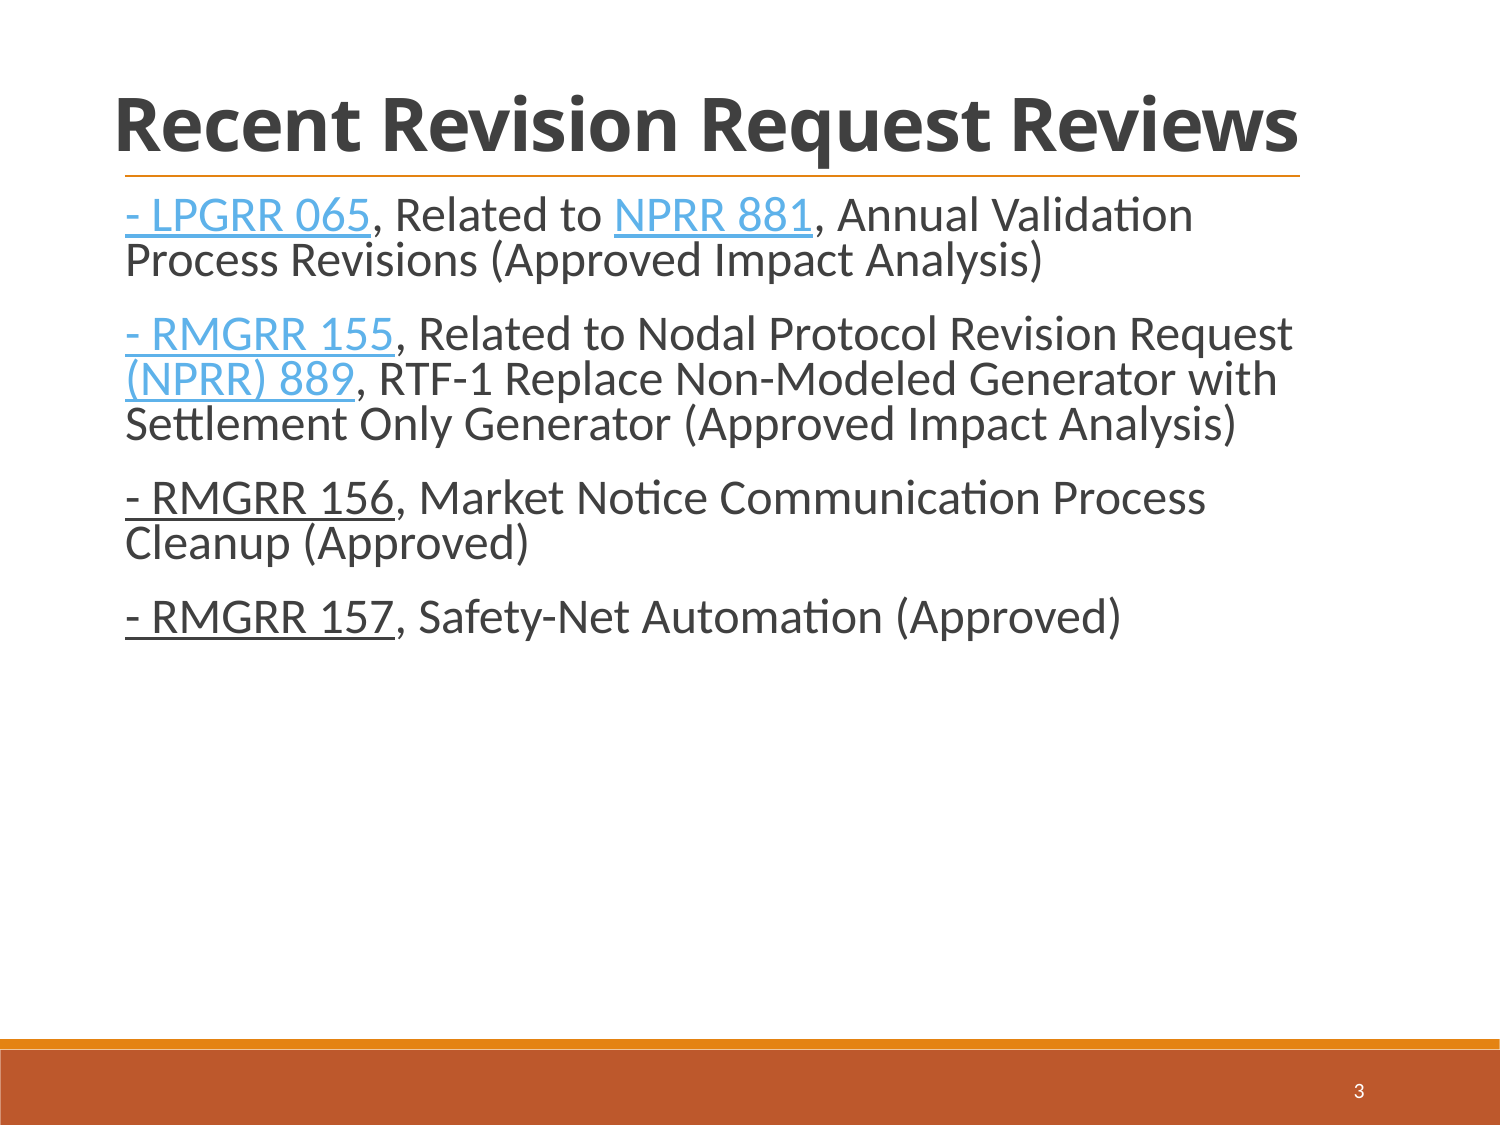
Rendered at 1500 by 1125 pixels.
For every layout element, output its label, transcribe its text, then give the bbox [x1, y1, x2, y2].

list - LPGRR 065, Related to NPRR 881, Annual Validation Process Revisions (Approved Impact Analysis) - RMGRR 155, Related to Nodal Protocol Revision Request (NPRR) 889, RTF-1 Replace Non-Modeled Generator with Settlement Only Generator (Approved Impact Analysis) - RMGRR 156, Market Notice Communication Process Cleanup (Approved) - RMGRR 157, Safety-Net Automation (Approved) [125, 187, 1338, 848]
slide_number 3 [1218, 1059, 1380, 1120]
title Recent Revision Request Reviews [97, 69, 1332, 176]
